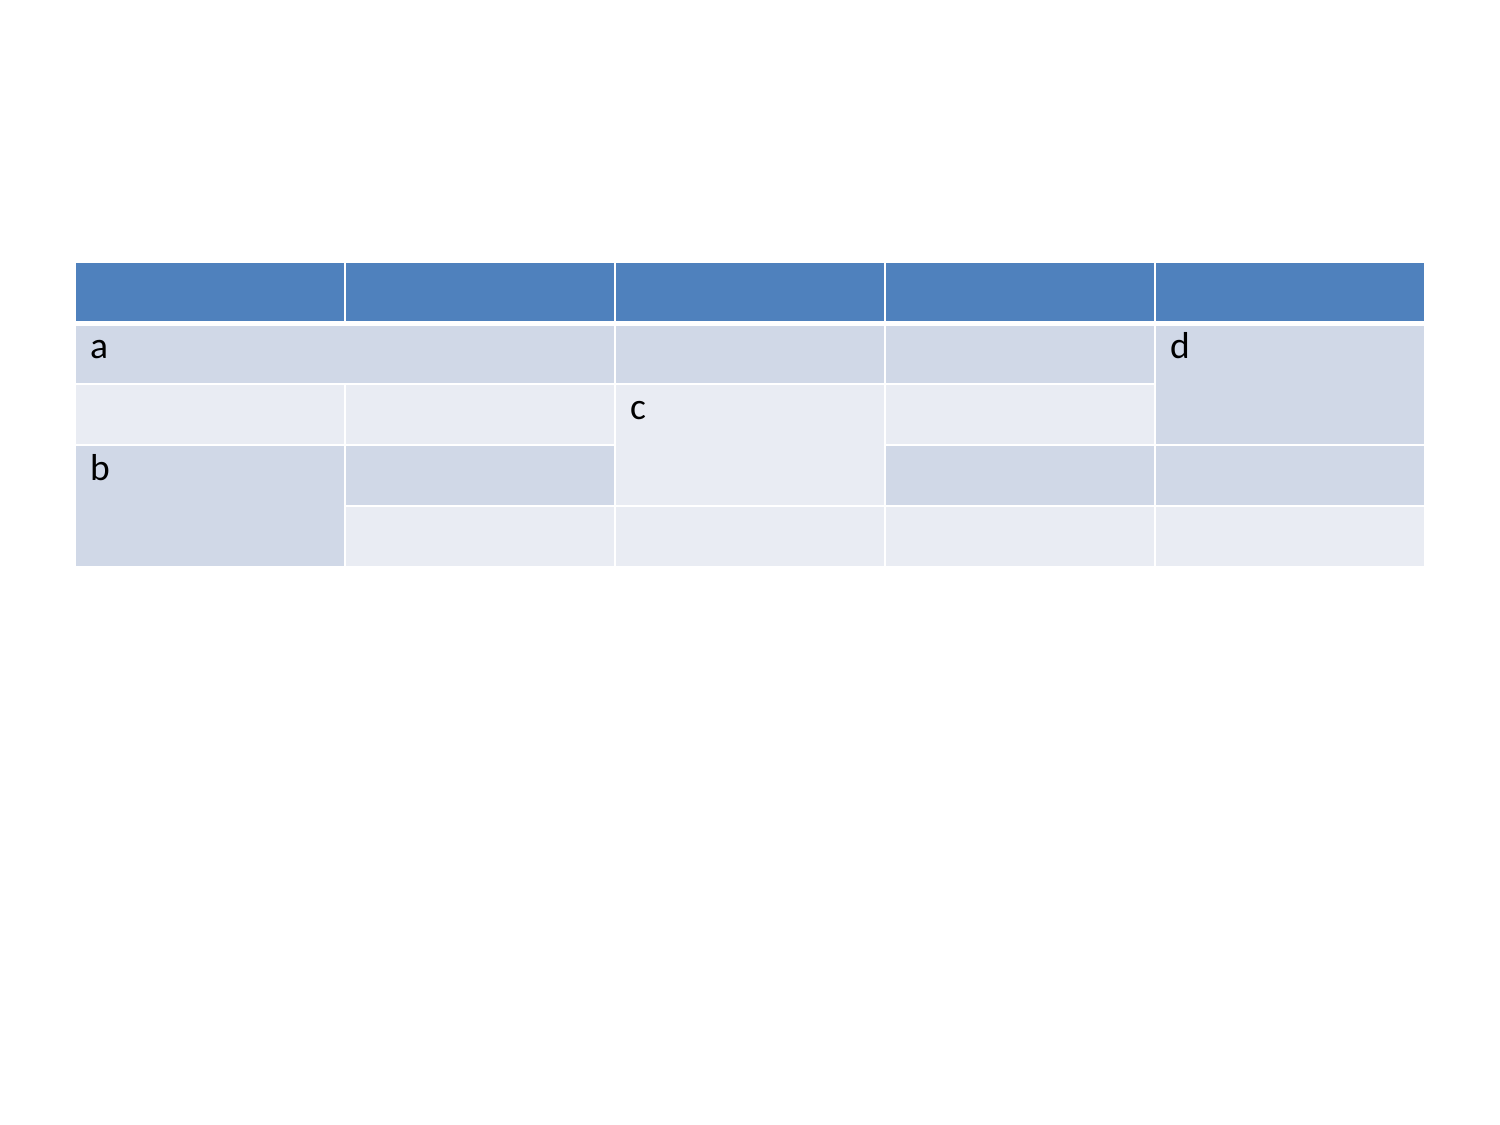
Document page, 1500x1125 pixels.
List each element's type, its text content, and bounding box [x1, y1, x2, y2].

table_header [616, 263, 884, 321]
table_cell [346, 385, 614, 444]
table_header [76, 263, 344, 321]
table_header [886, 263, 1154, 321]
table_cell [886, 507, 1154, 566]
table_cell [1156, 507, 1424, 566]
table_cell a [76, 326, 614, 383]
table_header [1156, 263, 1424, 321]
table_cell [76, 385, 344, 444]
table_cell [616, 507, 884, 566]
table_cell d [1156, 326, 1424, 444]
table_cell [886, 326, 1154, 383]
table_cell [346, 507, 614, 566]
table_cell [346, 446, 614, 505]
table_cell c [616, 385, 884, 505]
table_cell [886, 446, 1154, 505]
table_cell b [76, 446, 344, 566]
table_header [346, 263, 614, 321]
table_cell [886, 385, 1154, 444]
table_cell [1156, 446, 1424, 505]
table_cell [616, 326, 884, 383]
